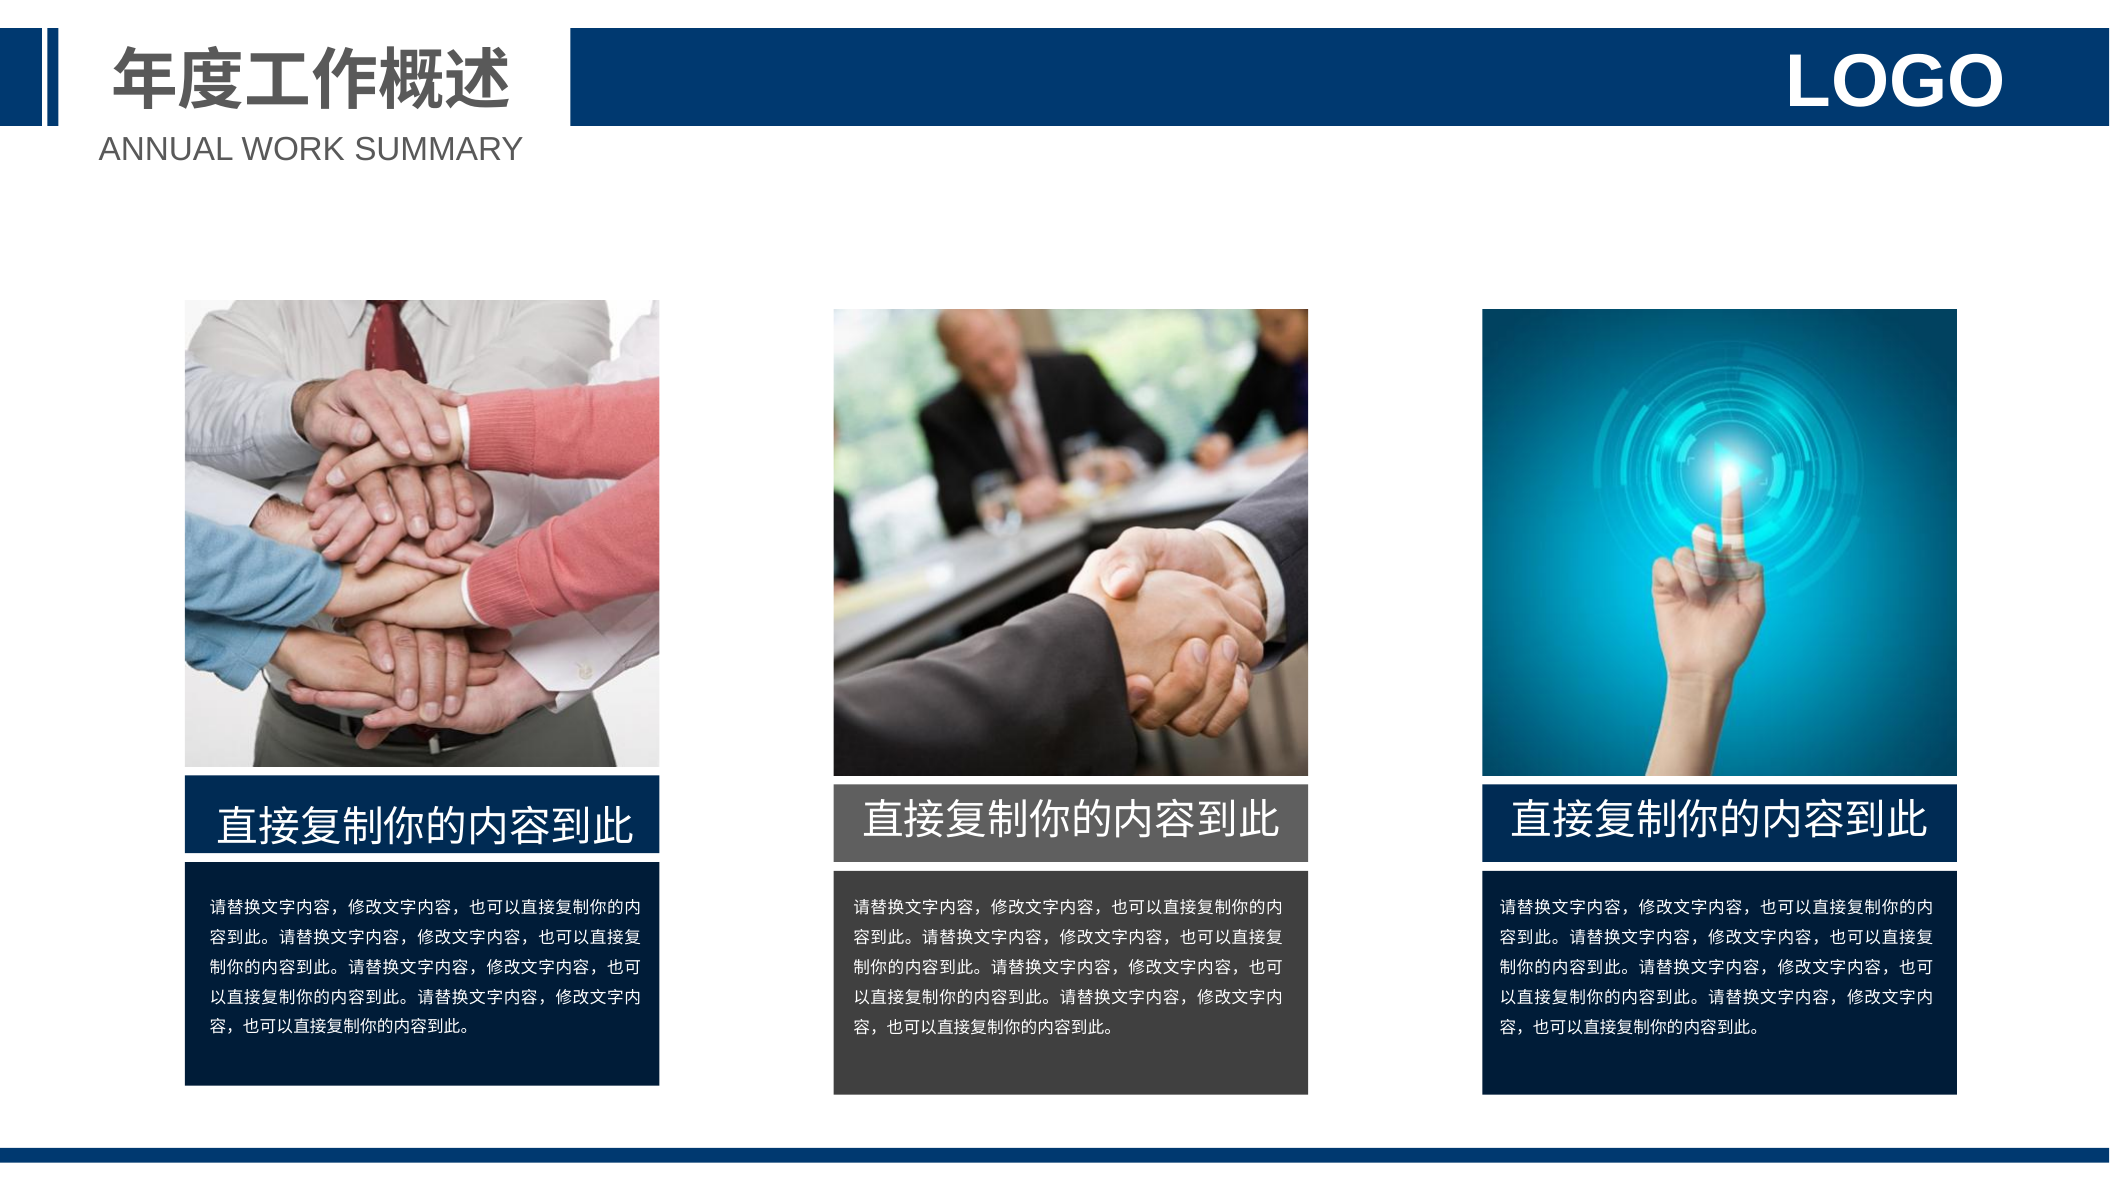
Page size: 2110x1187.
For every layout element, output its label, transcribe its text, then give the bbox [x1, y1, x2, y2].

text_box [833, 309, 1309, 1095]
text_box [0, 27, 43, 127]
text_box [46, 27, 59, 127]
text_box [569, 27, 2110, 127]
text_box 年度工作概述 [96, 28, 527, 119]
text_box ANNUAL WORK SUMMARY [83, 119, 540, 175]
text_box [184, 300, 660, 1086]
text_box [1482, 309, 1957, 1095]
text_box LOGO [1739, 31, 2053, 122]
text_box [0, 1147, 2110, 1164]
